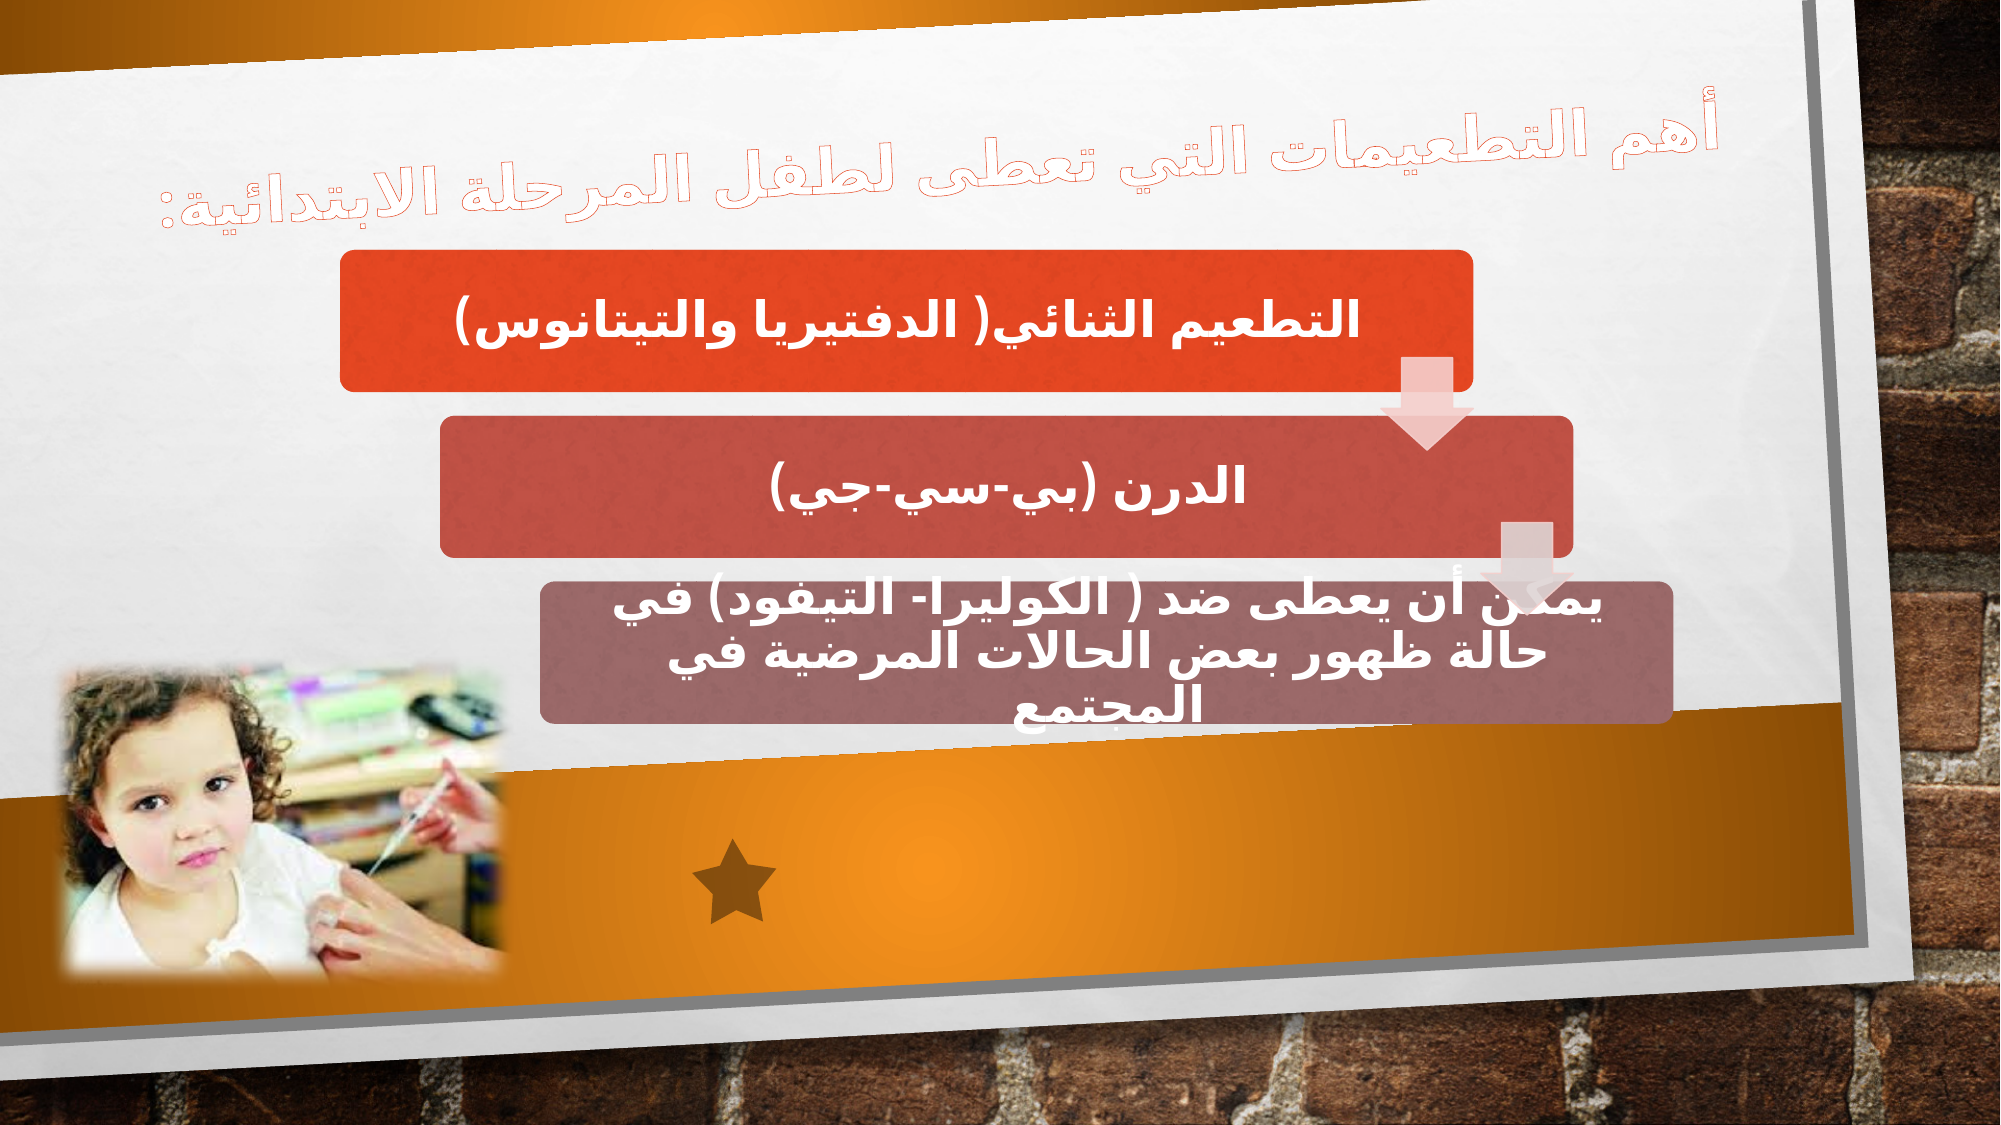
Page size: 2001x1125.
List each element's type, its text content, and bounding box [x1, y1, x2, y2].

picture [48, 655, 515, 991]
title أهم التطعيمات التي تعطى لطفل المرحلة الابتدائية: [135, 67, 1739, 250]
picture [0, 0, 2000, 1125]
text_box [339, 249, 1674, 724]
